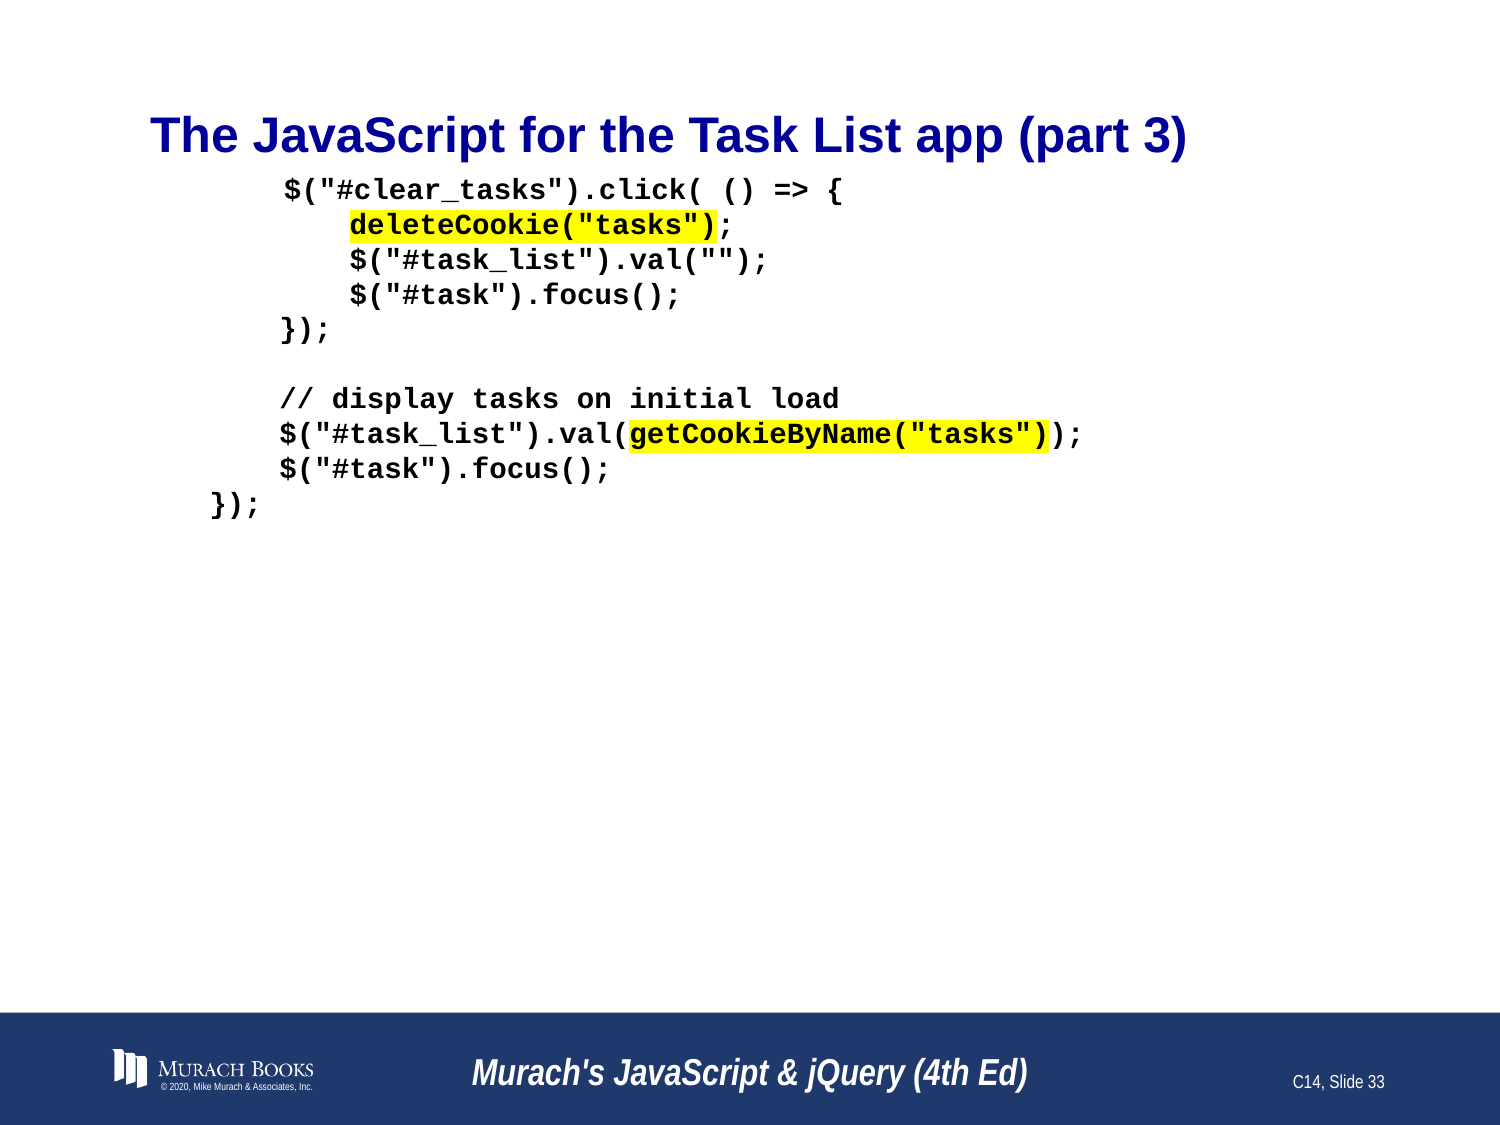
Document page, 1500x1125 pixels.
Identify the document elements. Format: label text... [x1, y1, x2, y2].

slide_number Murach's JavaScript & jQuery (4th Ed) [463, 1025, 1050, 1100]
footer © 2020, Mike Murach & Associates, Inc. [12, 1025, 463, 1100]
slide_number C14, Slide 33 [1087, 1025, 1400, 1100]
list $("#clear_tasks").click( () => { deleteCookie("tasks"); $("#task_list").val(""); $("#task").focus(); }); // display tasks on initial load $("#task_list").val(getCookieByName("tasks")); $("#task").focus(); }); [137, 162, 1350, 963]
title The JavaScript for the Task List app (part 3) [150, 102, 1350, 162]
